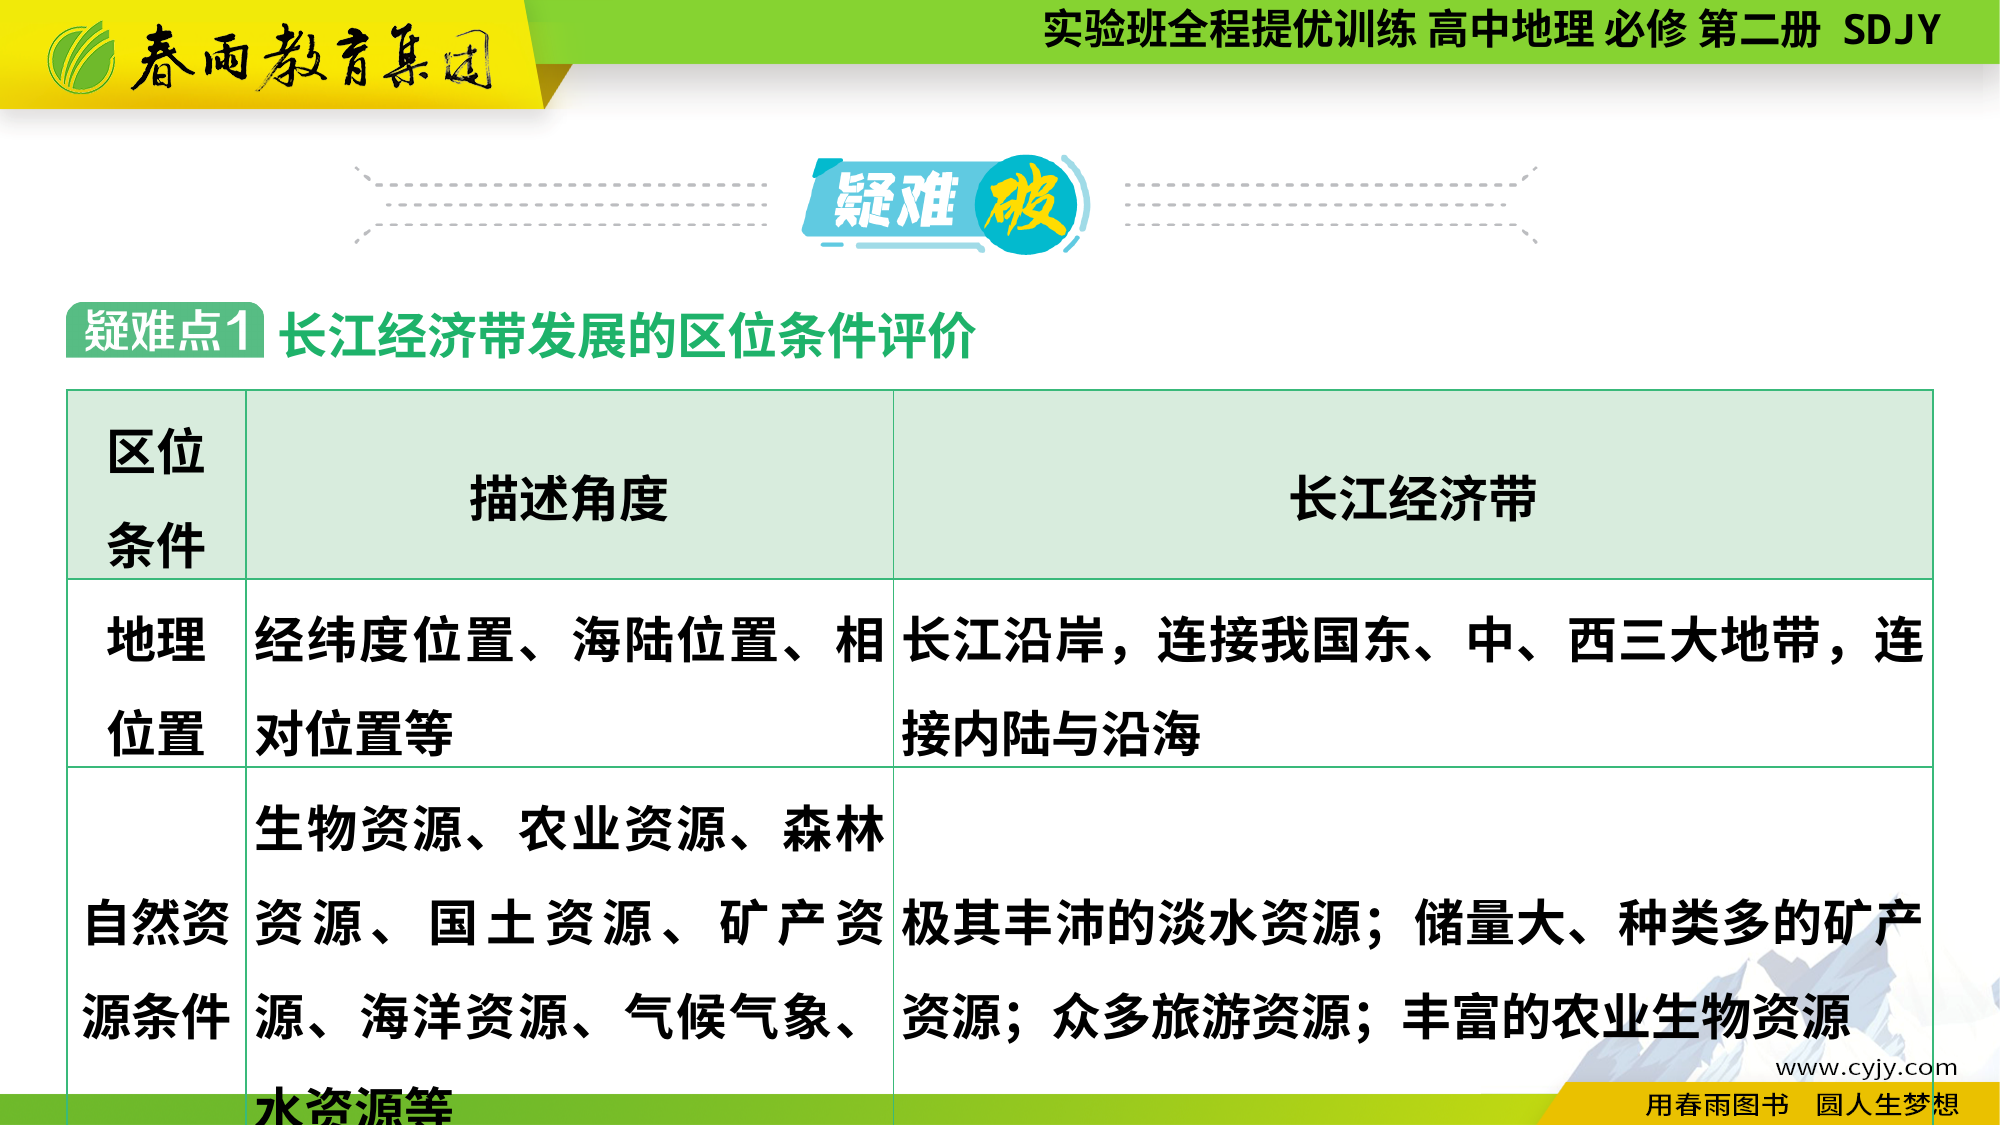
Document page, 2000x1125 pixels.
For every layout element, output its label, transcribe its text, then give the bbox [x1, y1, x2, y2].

table_cell 生物资源、农业资源、森林资源、国土资源、矿产资源、海洋资源、气候气象、水资源等 [247, 768, 893, 1125]
table_header 长江经济带 [894, 391, 1932, 578]
table_cell 经纬度位置、海陆位置、相对位置等 [247, 580, 893, 766]
table_cell 地理 位置 [68, 580, 245, 766]
table_cell 长江沿岸，连接我国东、中、西三大地带，连接内陆与沿海 [894, 580, 1932, 766]
picture [0, 0, 2000, 1125]
table_cell 自然资源条件 [68, 768, 245, 1125]
table_header 描述角度 [247, 391, 893, 578]
table_header 区位 条件 [68, 391, 245, 578]
list 长江经济带发展的区位条件评价 [59, 267, 1944, 374]
table_cell 极其丰沛的淡水资源；储量大、种类多的矿产资源；众多旅游资源；丰富的农业生物资源 [894, 768, 1932, 1125]
